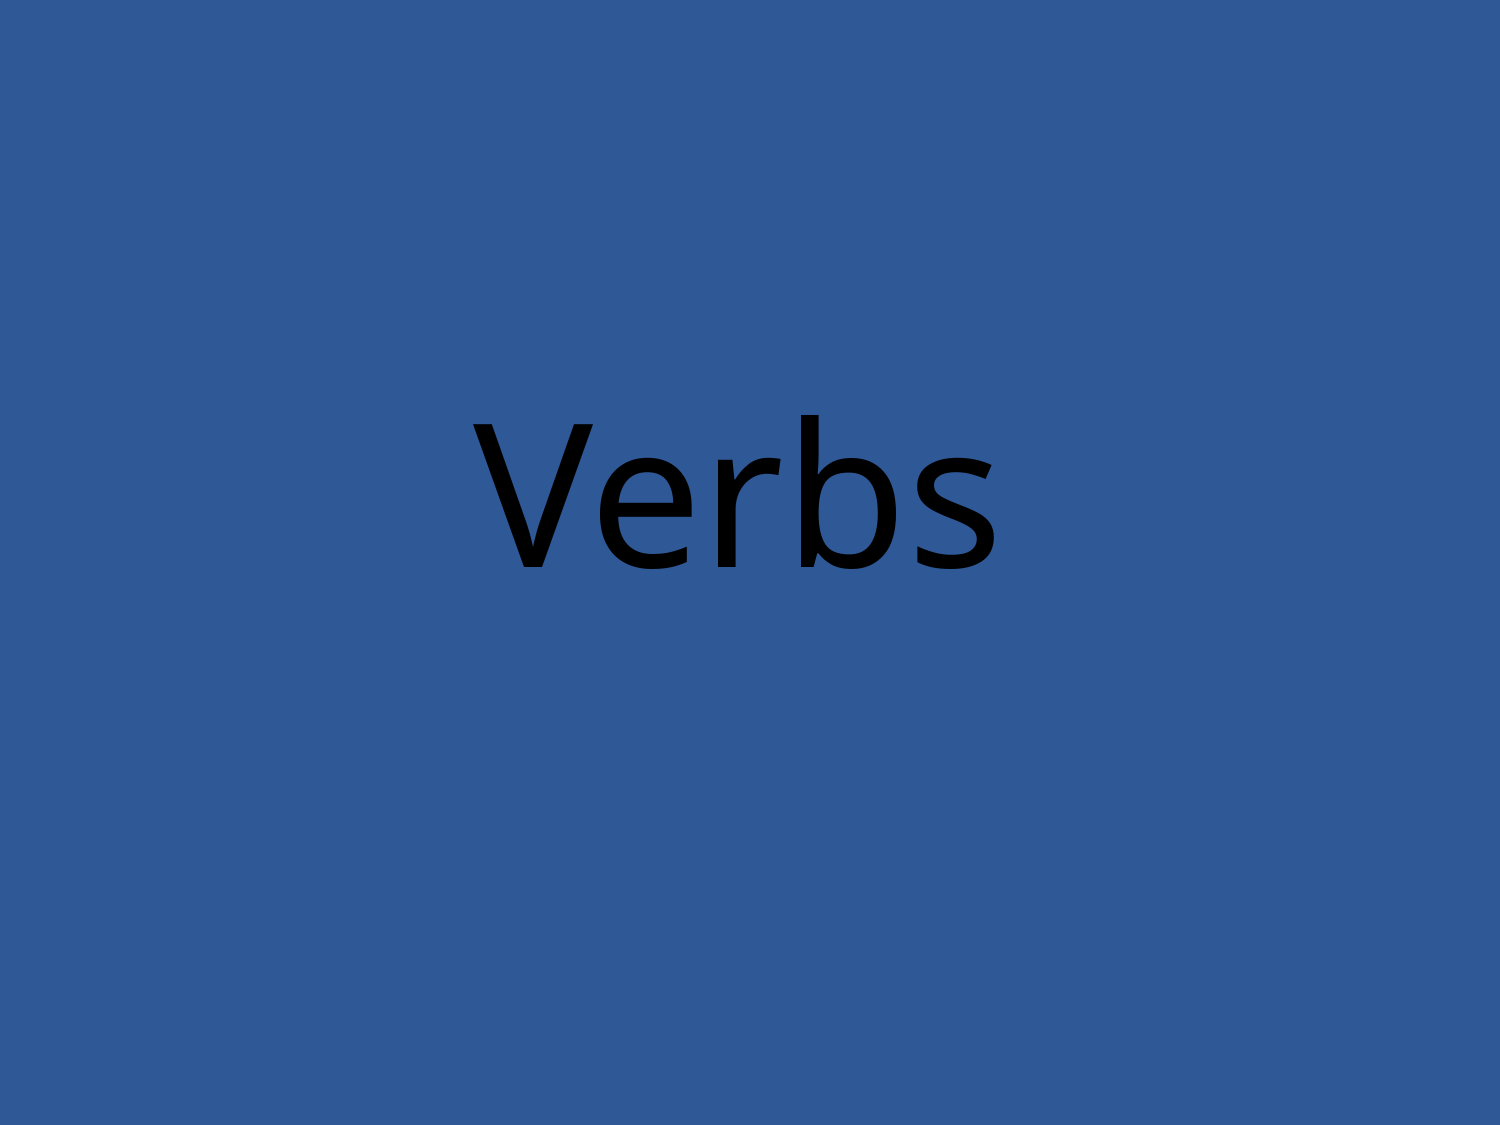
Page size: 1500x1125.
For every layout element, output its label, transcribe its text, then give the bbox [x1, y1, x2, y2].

text_box Verbs [194, 360, 1282, 616]
